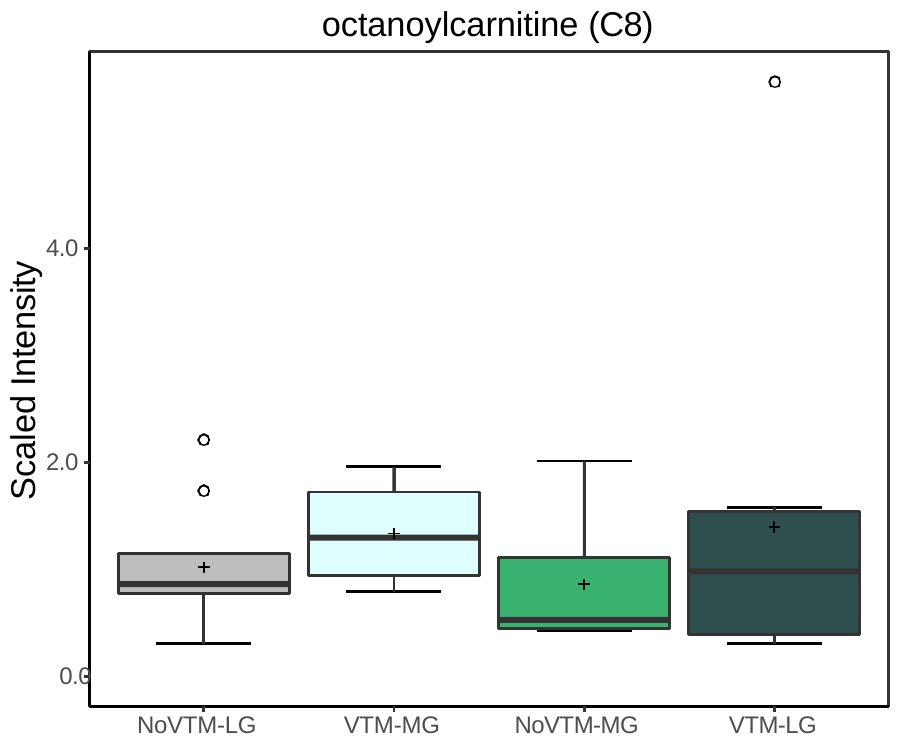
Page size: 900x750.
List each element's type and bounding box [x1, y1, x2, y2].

slide_number [134, 713, 263, 750]
text_box [83, 50, 891, 738]
text_box [1, 230, 82, 503]
text_box [319, 0, 659, 44]
footer [57, 661, 95, 750]
